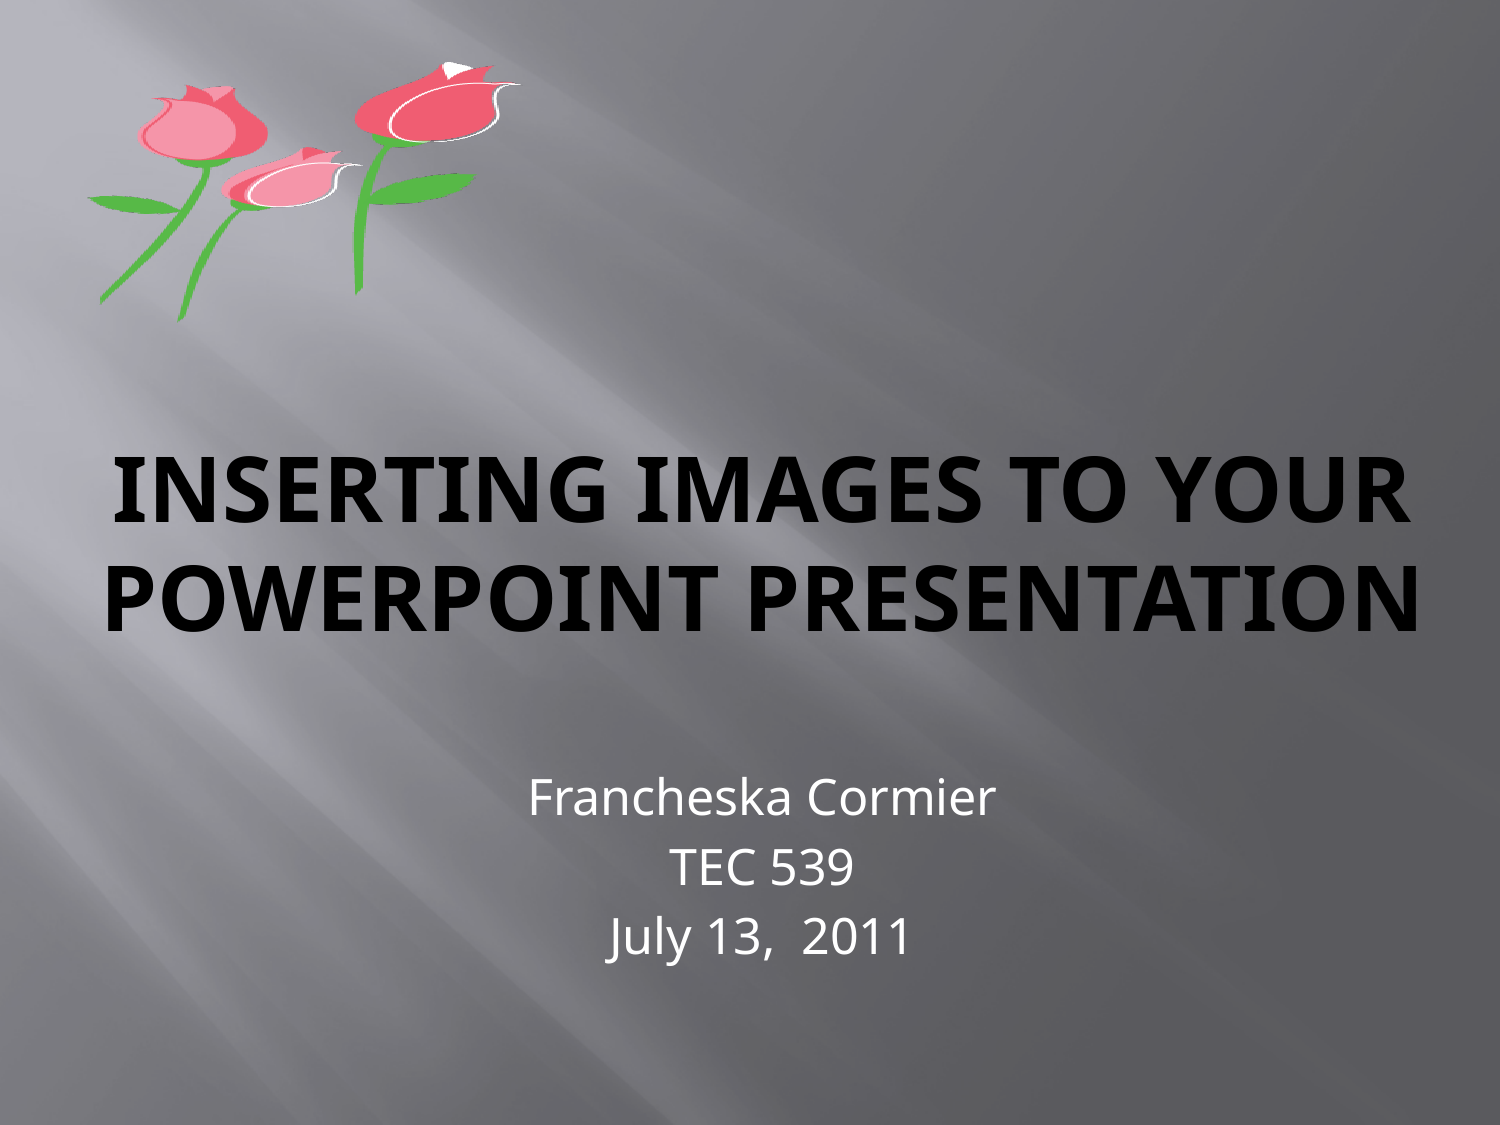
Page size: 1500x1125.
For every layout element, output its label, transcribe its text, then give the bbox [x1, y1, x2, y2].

picture [87, 62, 526, 324]
subtitle Francheska Cormier TEC 539 July 13, 2011 [237, 687, 1288, 975]
title Inserting Images to your PowerPoint Presentation [87, 350, 1438, 650]
